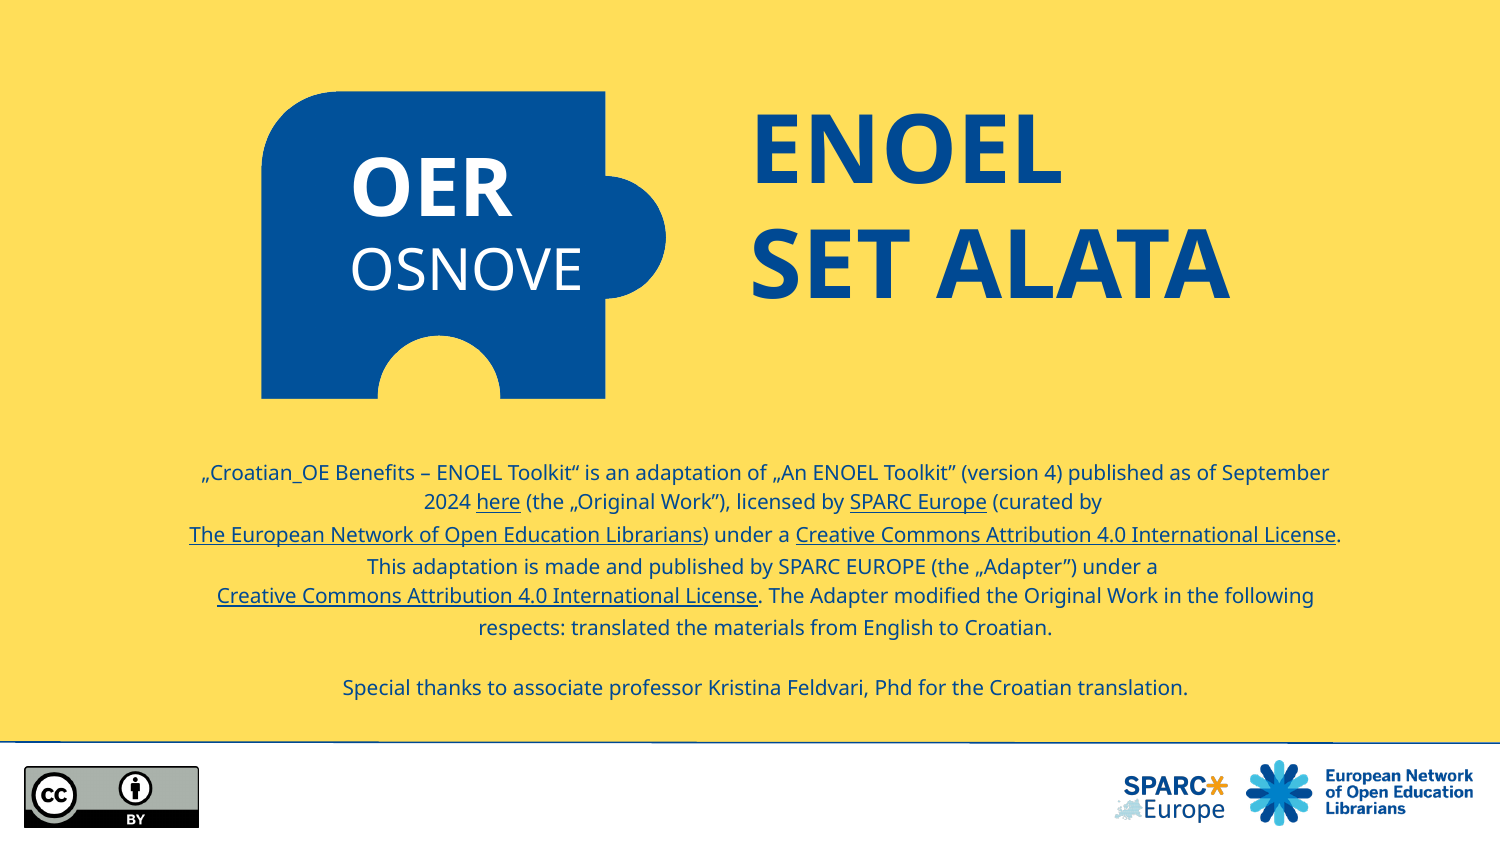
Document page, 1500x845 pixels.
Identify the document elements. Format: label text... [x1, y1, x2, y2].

picture [261, 91, 666, 399]
text_box „Croatian_OE Benefits – ENOEL Toolkit“ is an adaptation of „An ENOEL Toolkit” (version 4) published as of September 2024 here (the „Original Work”), licensed by SPARC Europe (curated by The European Network of Open Education Librarians) under a Creative Commons Attribution 4.0 International License. This adaptation is made and published by SPARC EUROPE (the „Adapter”) under a Creative Commons Attribution 4.0 International License. The Adapter modified the Original Work in the following respects: translated the materials from English to Croatian. Special thanks to associate professor Kristina Feldvari, Phd for the Croatian translation. [160, 441, 1371, 715]
picture [1246, 759, 1473, 827]
picture [24, 766, 199, 829]
text_box ENOEL SET ALATA [734, 72, 1386, 448]
text_box [0, 751, 1500, 845]
text_box OER OSNOVE [671, 116, 951, 321]
picture [1114, 758, 1232, 825]
